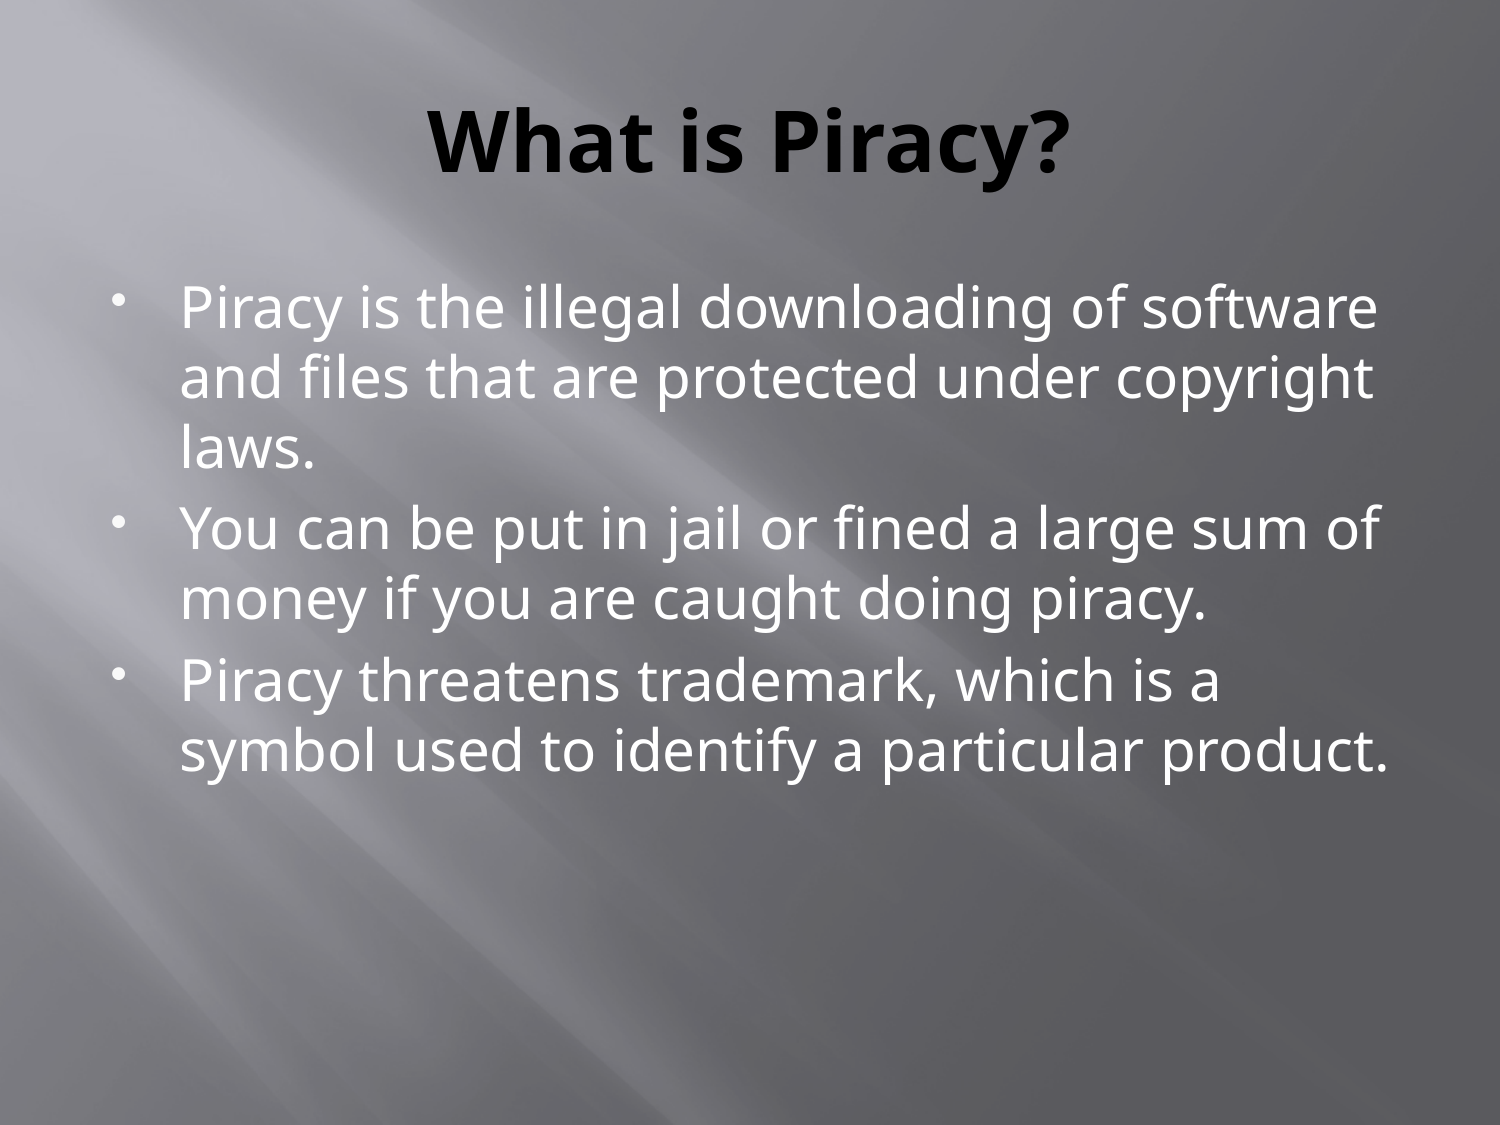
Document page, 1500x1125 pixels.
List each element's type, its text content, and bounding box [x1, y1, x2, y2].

list Piracy is the illegal downloading of software and files that are protected under copyright laws. You can be put in jail or fined a large sum of money if you are caught doing piracy. Piracy threatens trademark, which is a symbol used to identify a particular product. [75, 262, 1425, 1035]
title What is Piracy? [75, 45, 1425, 233]
